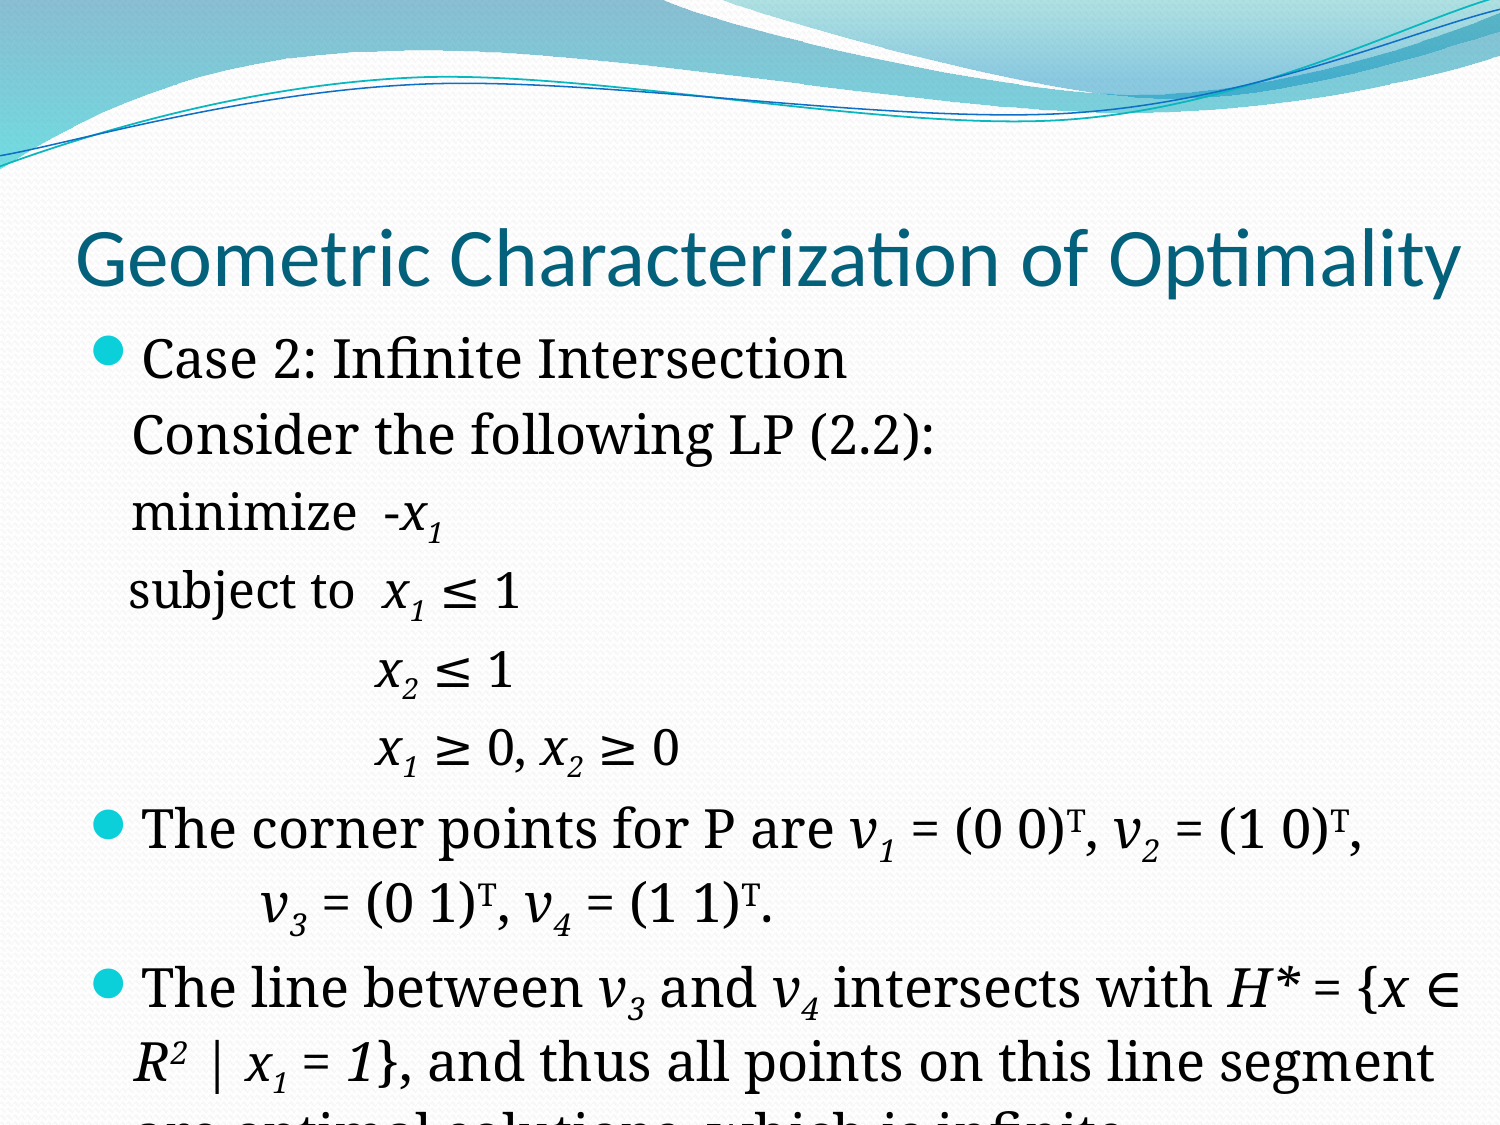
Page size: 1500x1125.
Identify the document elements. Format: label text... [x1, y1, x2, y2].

title Geometric Characterization of Optimality [75, 115, 1499, 303]
list Case 2: Infinite Intersection Consider the following LP (2.2): minimize -x1 subject to x1 ≤ 1 x2 ≤ 1 x1 ≥ 0, x2 ≥ 0 The corner points for P are v1 = (0 0)T, v2 = (1 0)T, v3 = (0 1)T, v4 = (1 1)T. The line between v3 and v4 intersects with H* = {x ∈ R2 | x1 = 1}, and thus all points on this line segment are optimal solutions, which is infinite. [75, 317, 1499, 1121]
